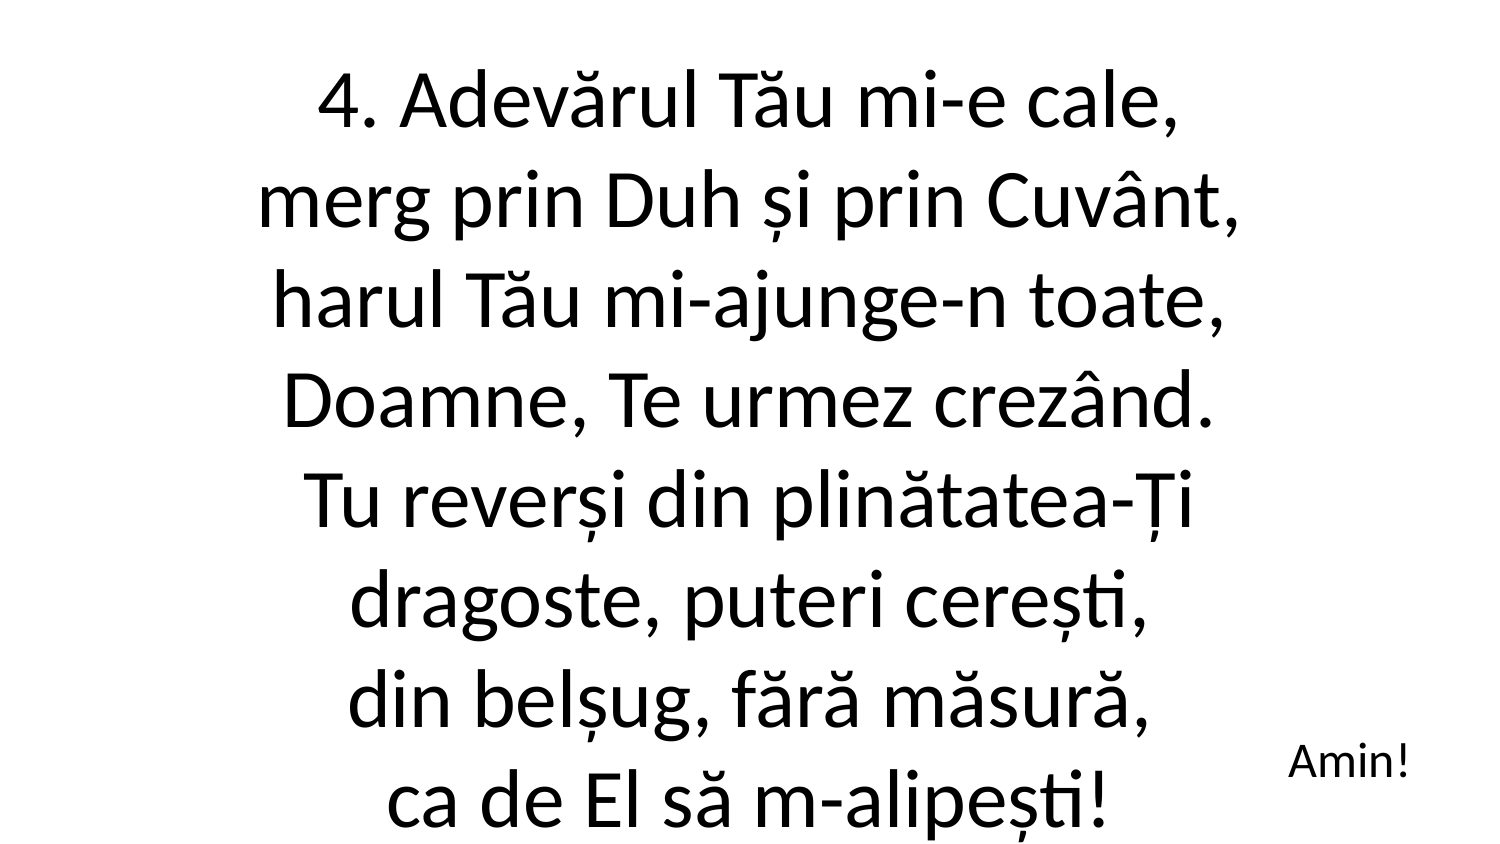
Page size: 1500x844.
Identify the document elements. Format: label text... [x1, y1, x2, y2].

text_box Amin! [1273, 674, 1427, 795]
text_box 4. Adevărul Tău mi-e cale, merg prin Duh și prin Cuvânt, harul Tău mi-ajunge-n toate, Doamne, Te urmez crezând. Tu reverși din plinătatea-Ți dragoste, puteri cerești, din belșug, fără măsură, ca de El să m-alipești! [241, 0, 1259, 844]
